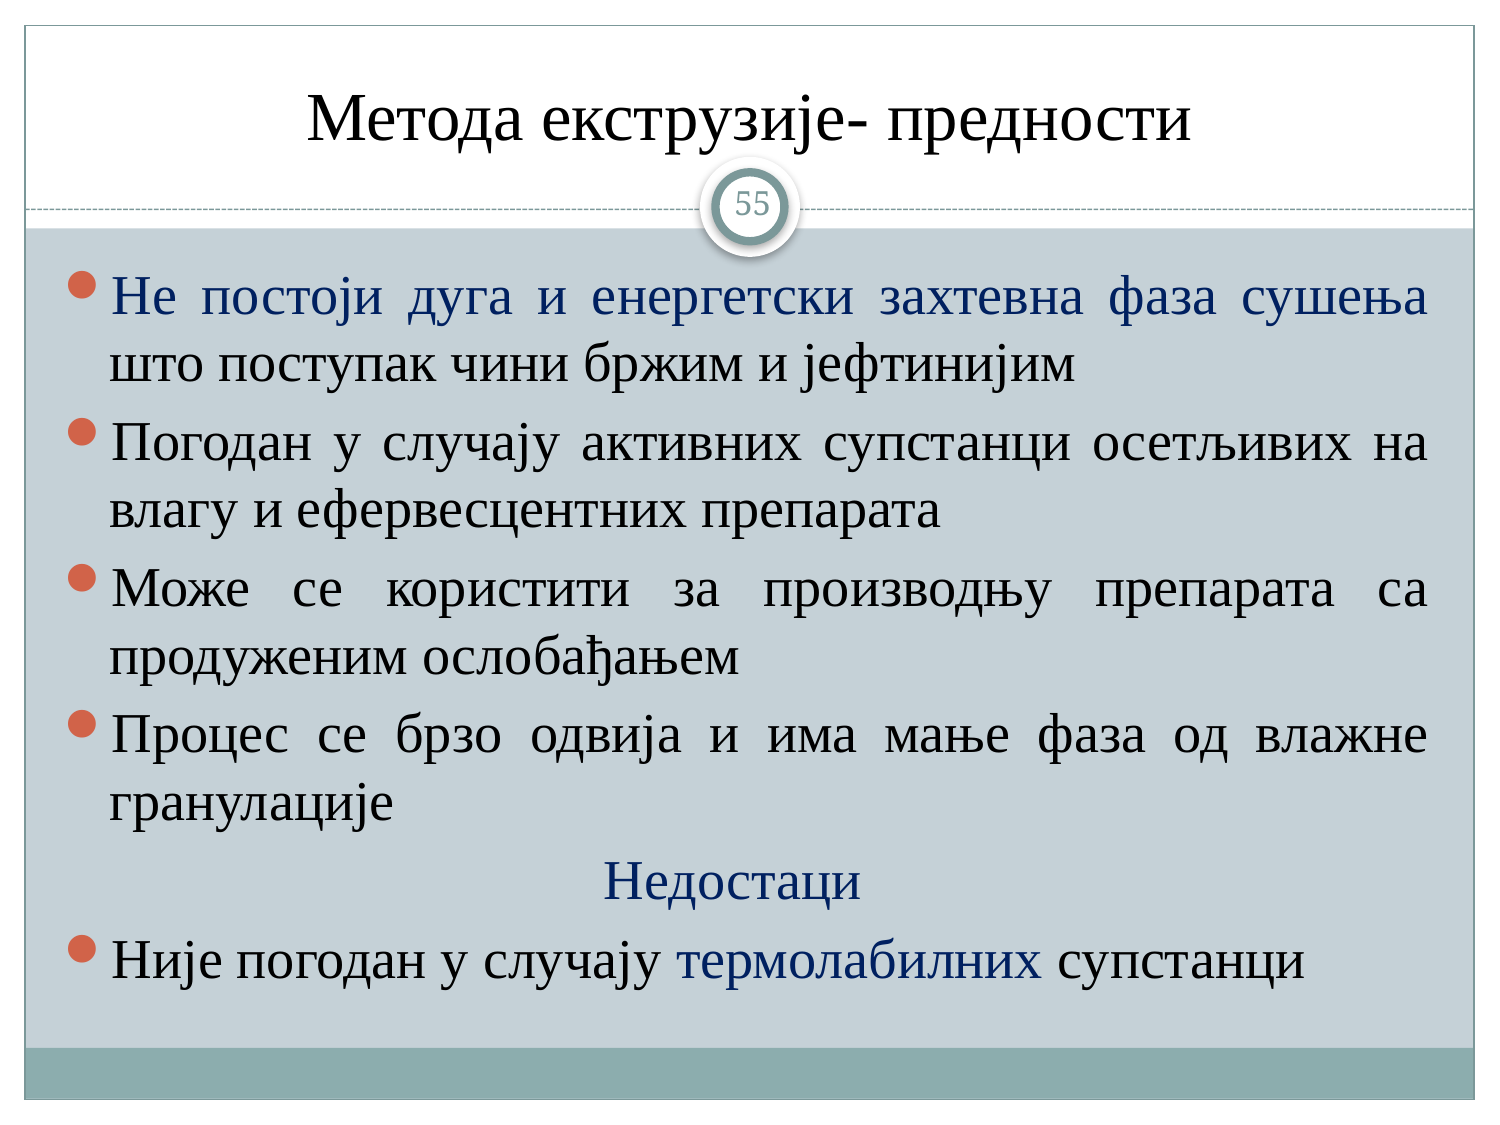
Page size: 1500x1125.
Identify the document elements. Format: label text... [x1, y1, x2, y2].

list Не постоји дуга и енергетски захтевна фаза сушења што поступак чини бржим и јефтинијим Погодан у случају активних супстанци осетљивих на влагу и ефервесцентних препарата Може се користити за производњу препарата са продуженим ослобађањем Процес се брзо одвија и има мање фаза од влажне гранулације Недостаци Није погодан у случају термолабилних супстанци [49, 250, 1445, 1001]
slide_number 55 [715, 168, 791, 241]
title Метода екструзије- предности [49, 37, 1450, 162]
